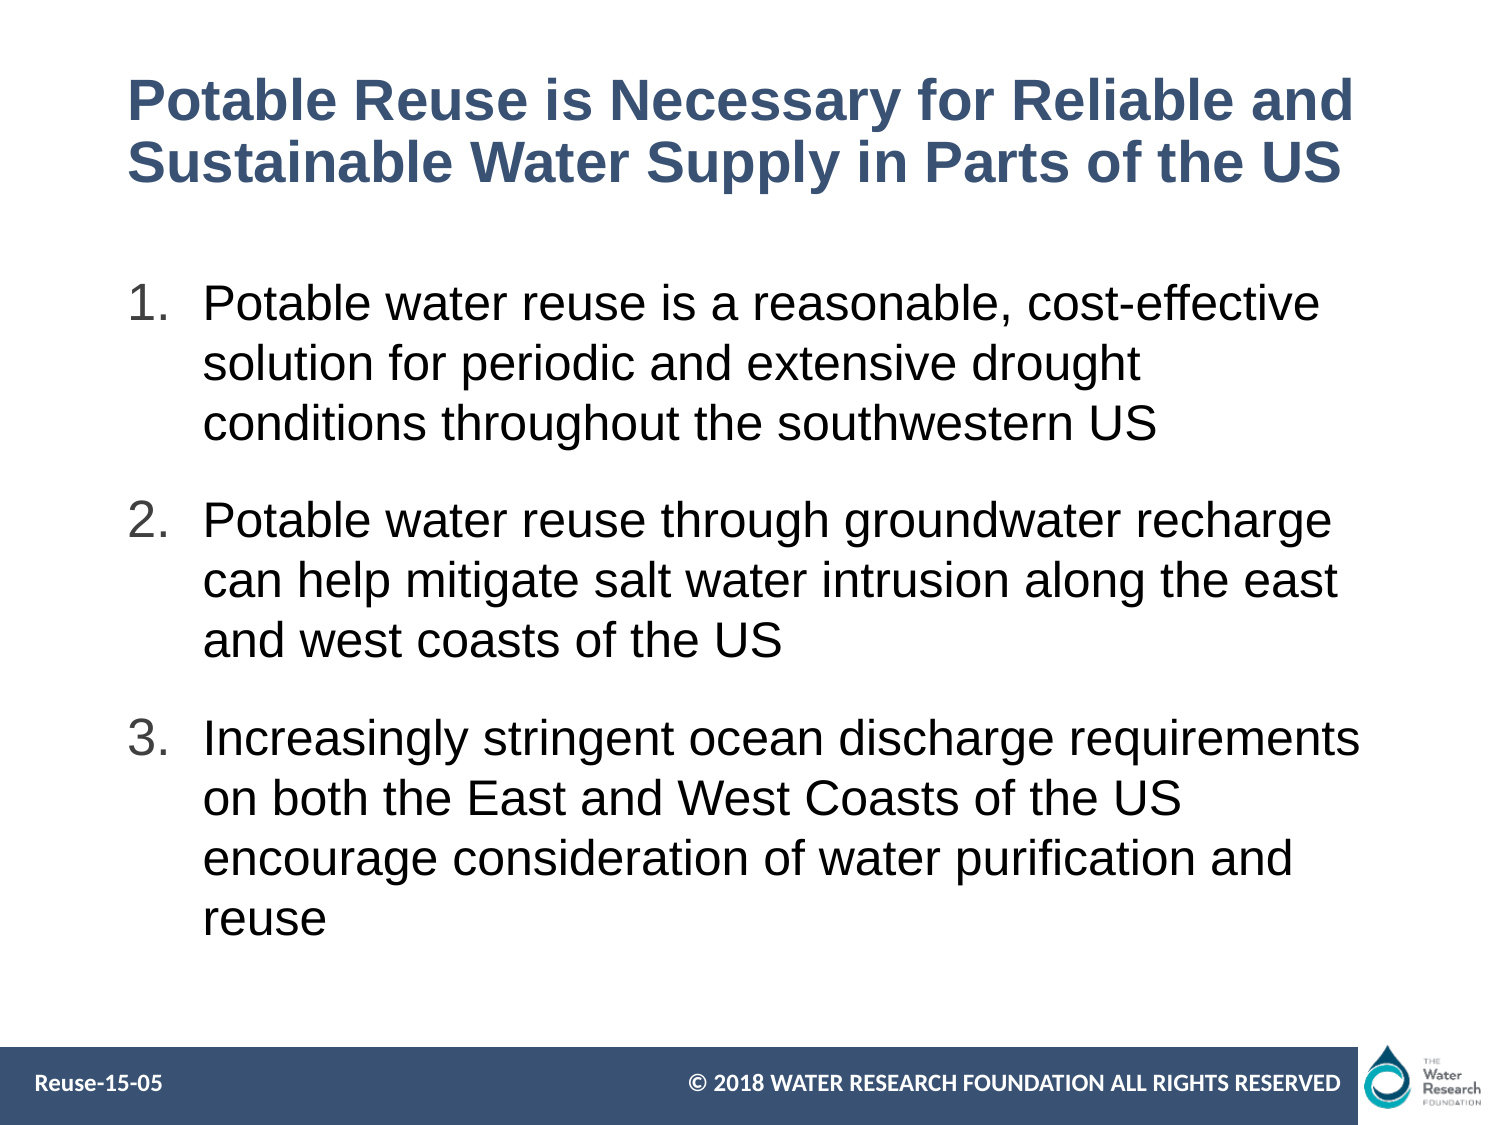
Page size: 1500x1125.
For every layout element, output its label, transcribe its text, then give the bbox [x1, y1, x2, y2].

list Potable water reuse is a reasonable, cost-effective solution for periodic and extensive drought conditions throughout the southwestern US Potable water reuse through groundwater recharge can help mitigate salt water intrusion along the east and west coasts of the US Increasingly stringent ocean discharge requirements on both the East and West Coasts of the US encourage consideration of water purification and reuse [112, 262, 1388, 1013]
title Potable Reuse is Necessary for Reliable and Sustainable Water Supply in Parts of the US [112, 88, 1398, 177]
picture [1354, 1035, 1491, 1119]
